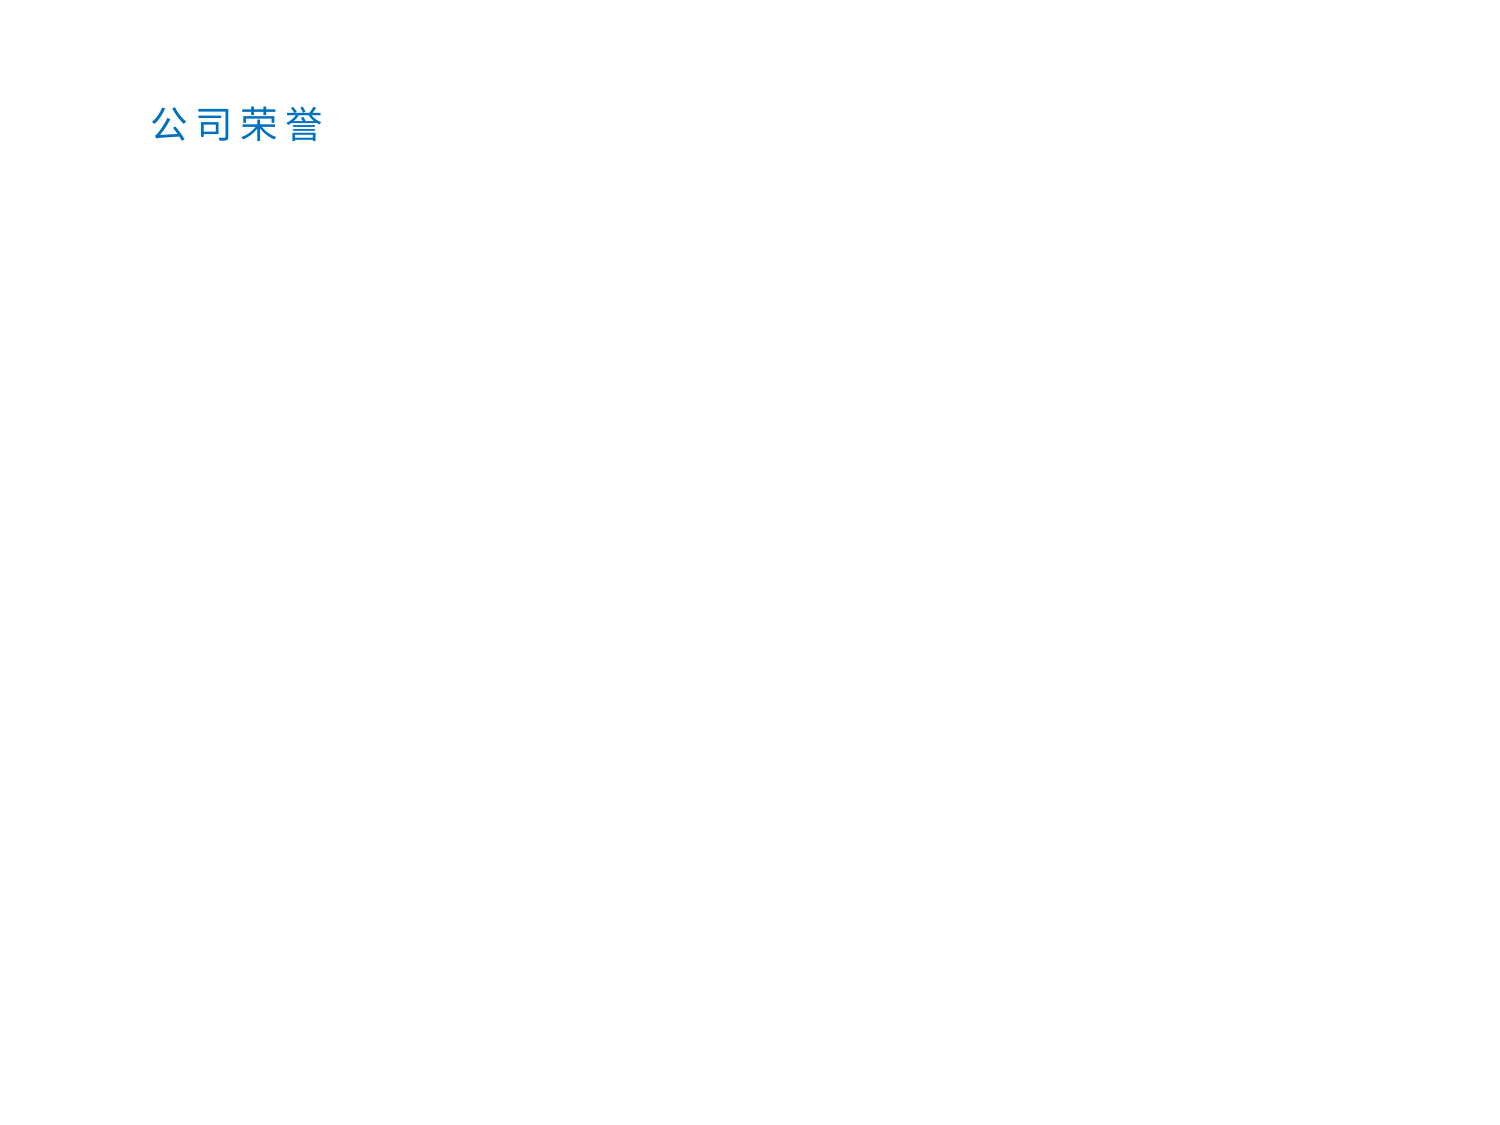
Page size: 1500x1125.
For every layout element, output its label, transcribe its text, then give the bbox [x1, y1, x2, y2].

text_box 公司荣誉 [95, 93, 339, 154]
